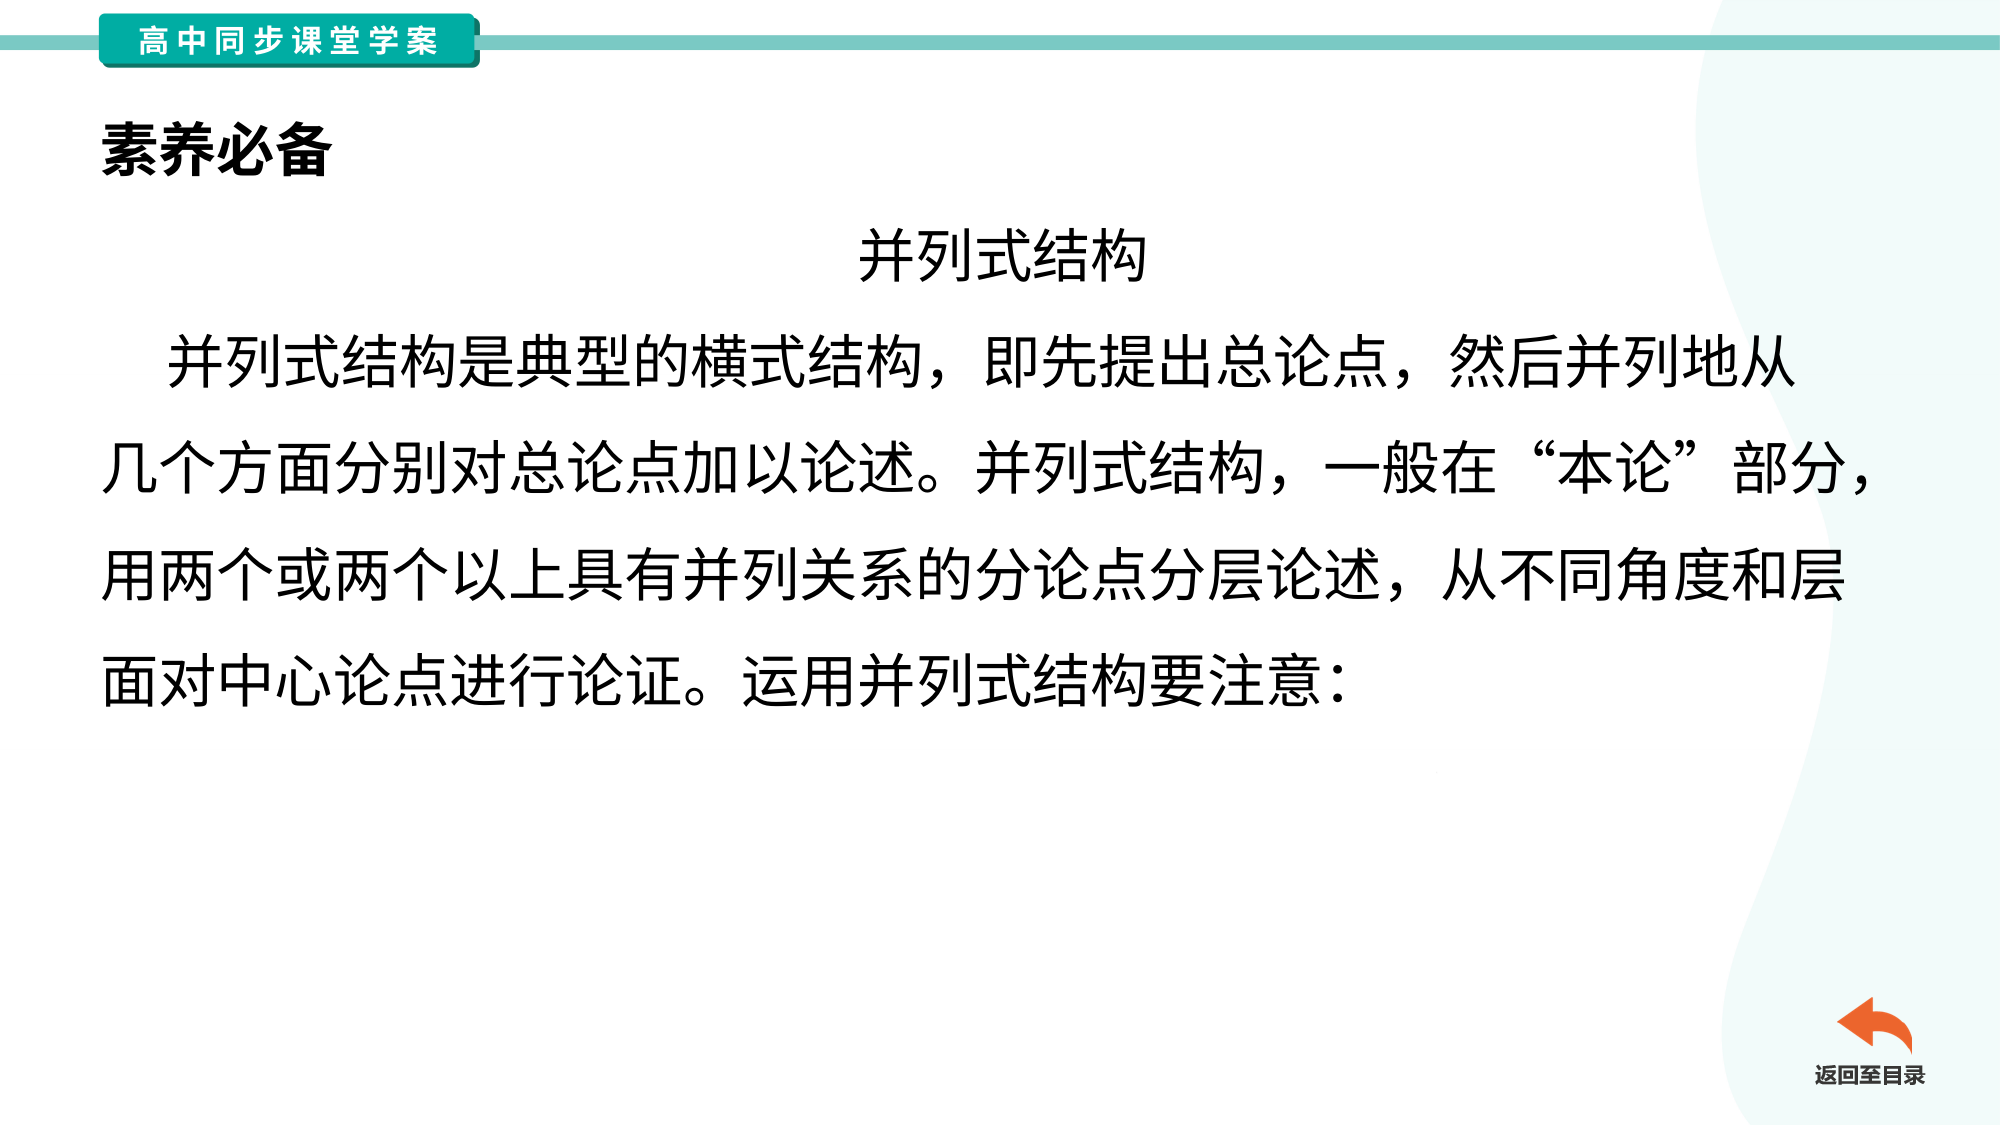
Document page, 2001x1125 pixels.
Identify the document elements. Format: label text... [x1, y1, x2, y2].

picture [0, 0, 2000, 1125]
text_box 素养必备 并列式结构 并列式结构是典型的横式结构，即先提出总论点，然后并列地从 几个方面分别对总论点加以论述。并列式结构，一般在“本论”部分， 用两个或两个以上具有并列关系的分论点分层论述，从不同角度和层 面对中心论点进行论证。运用并列式结构要注意： [100, 76, 1899, 715]
